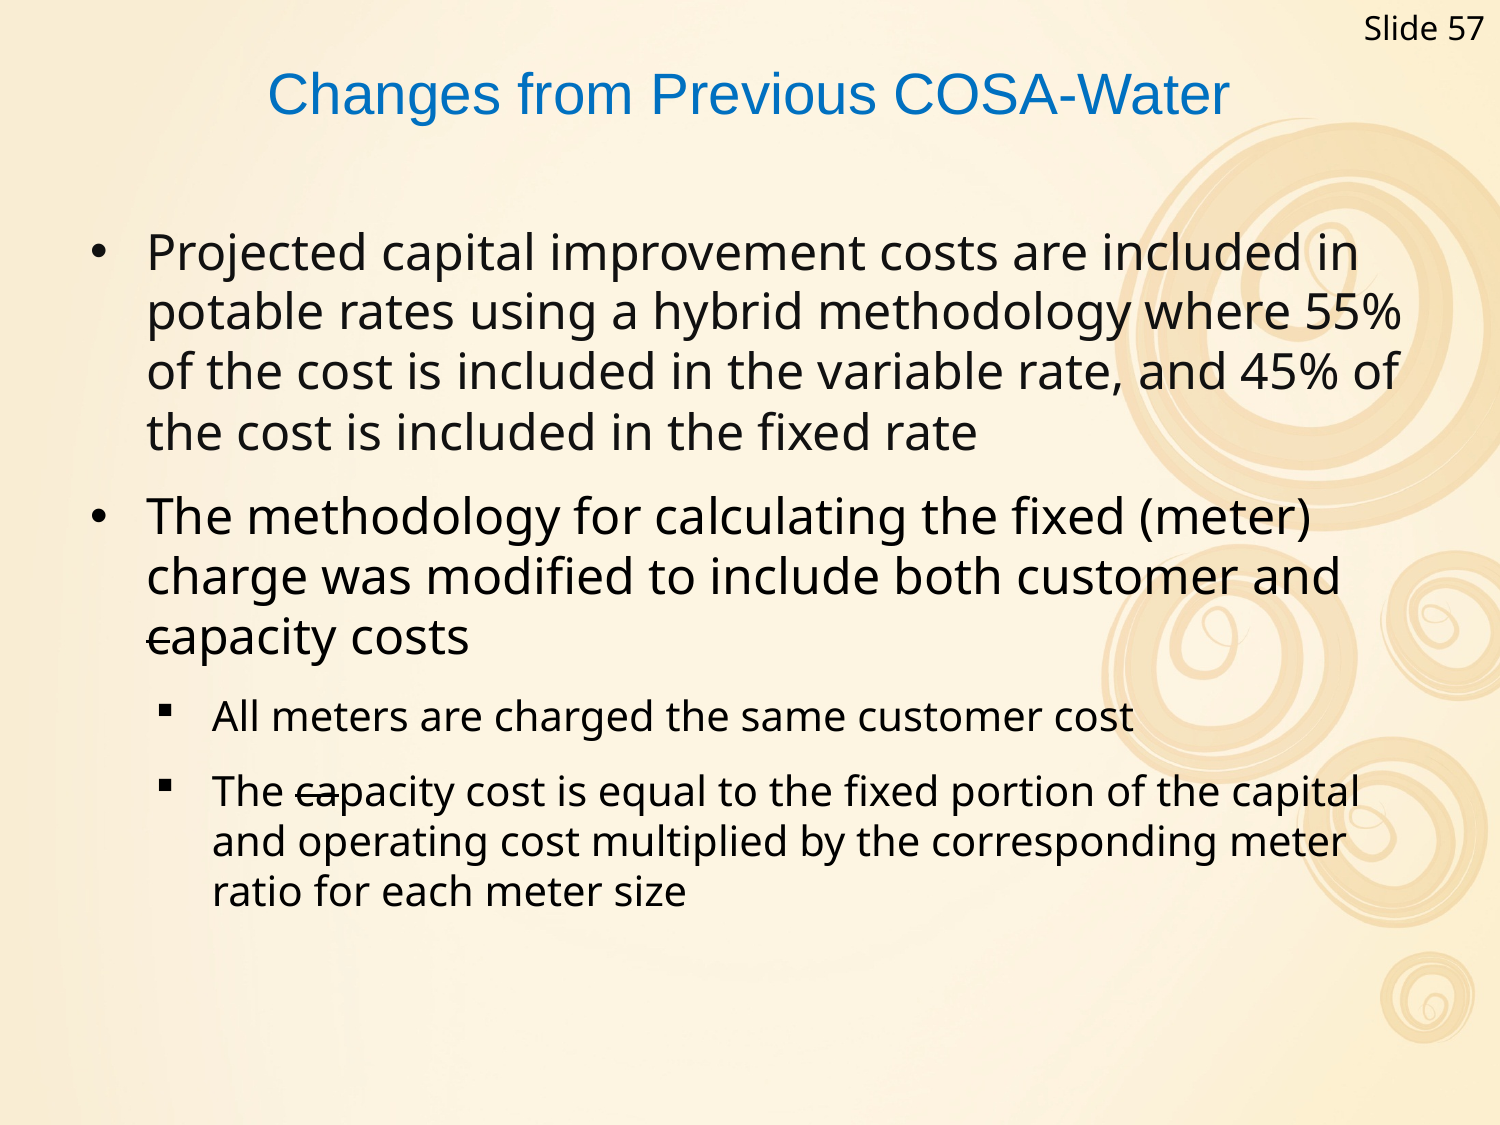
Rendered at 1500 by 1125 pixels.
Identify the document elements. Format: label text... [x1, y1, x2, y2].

picture [0, 0, 1500, 1125]
title Changes from Previous COSA-Water [75, 24, 1425, 158]
text_box Projected capital improvement costs are included in potable rates using a hybrid methodology where 55% of the cost is included in the variable rate, and 45% of the cost is included in the fixed rate The methodology for calculating the fixed (meter) charge was modified to include both customer and capacity costs All meters are charged the same customer cost The capacity cost is equal to the fixed portion of the capital and operating cost multiplied by the corresponding meter ratio for each meter size [74, 212, 1438, 1000]
text_box Slide 57 [1149, 0, 1500, 75]
